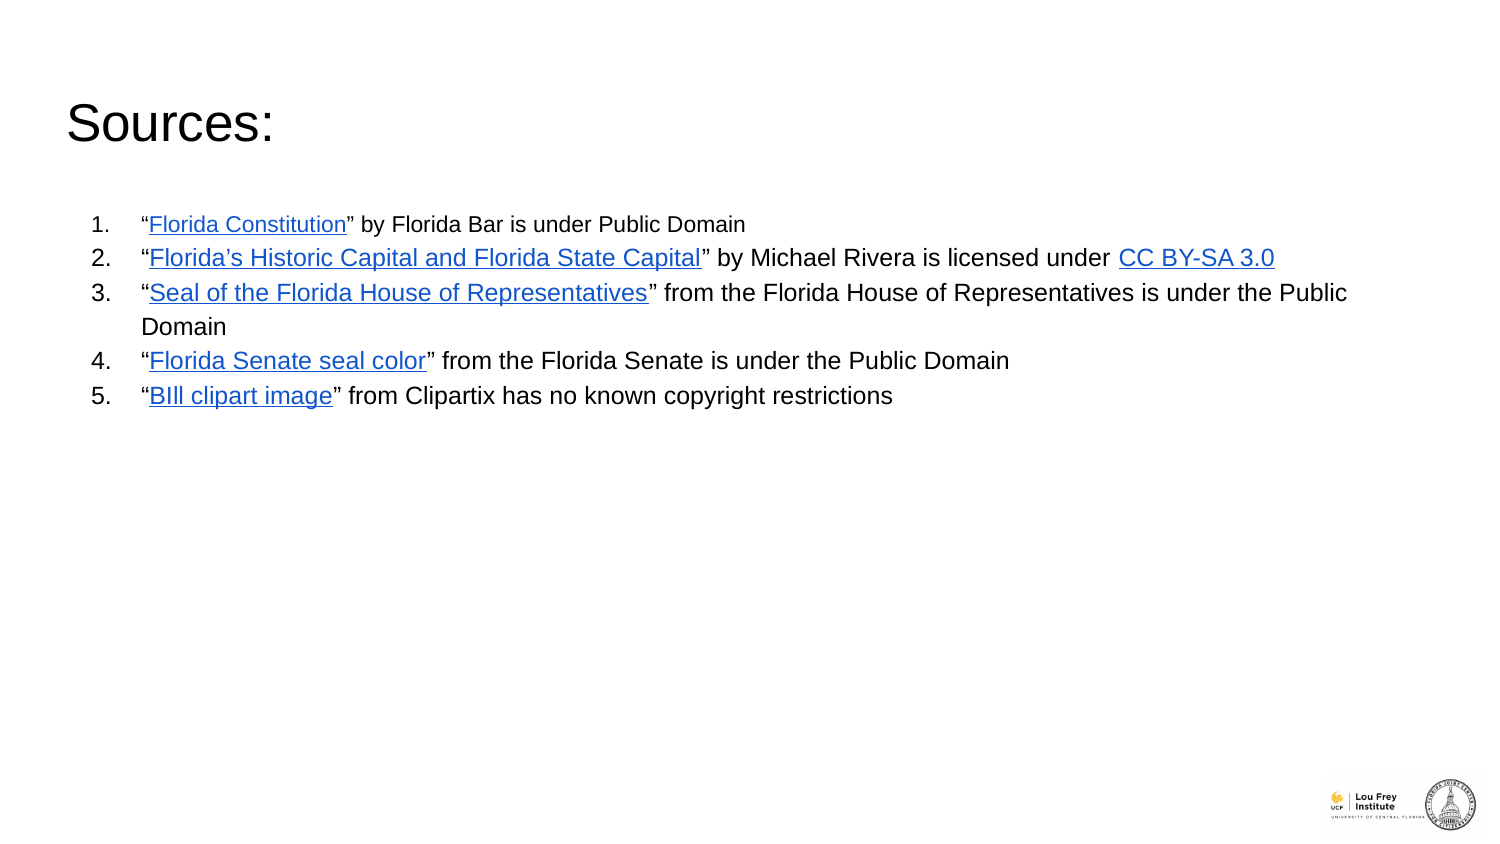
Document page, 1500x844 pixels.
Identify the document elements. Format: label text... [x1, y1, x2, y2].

list “Florida Constitution” by Florida Bar is under Public Domain “Florida’s Historic Capital and Florida State Capital” by Michael Rivera is licensed under CC BY-SA 3.0 “Seal of the Florida House of Representatives” from the Florida House of Representatives is under the Public Domain “Florida Senate seal color” from the Florida Senate is under the Public Domain “BIll clipart image” from Clipartix has no known copyright restrictions [51, 189, 1449, 750]
title Sources: [51, 72, 1449, 167]
picture [1323, 773, 1487, 836]
